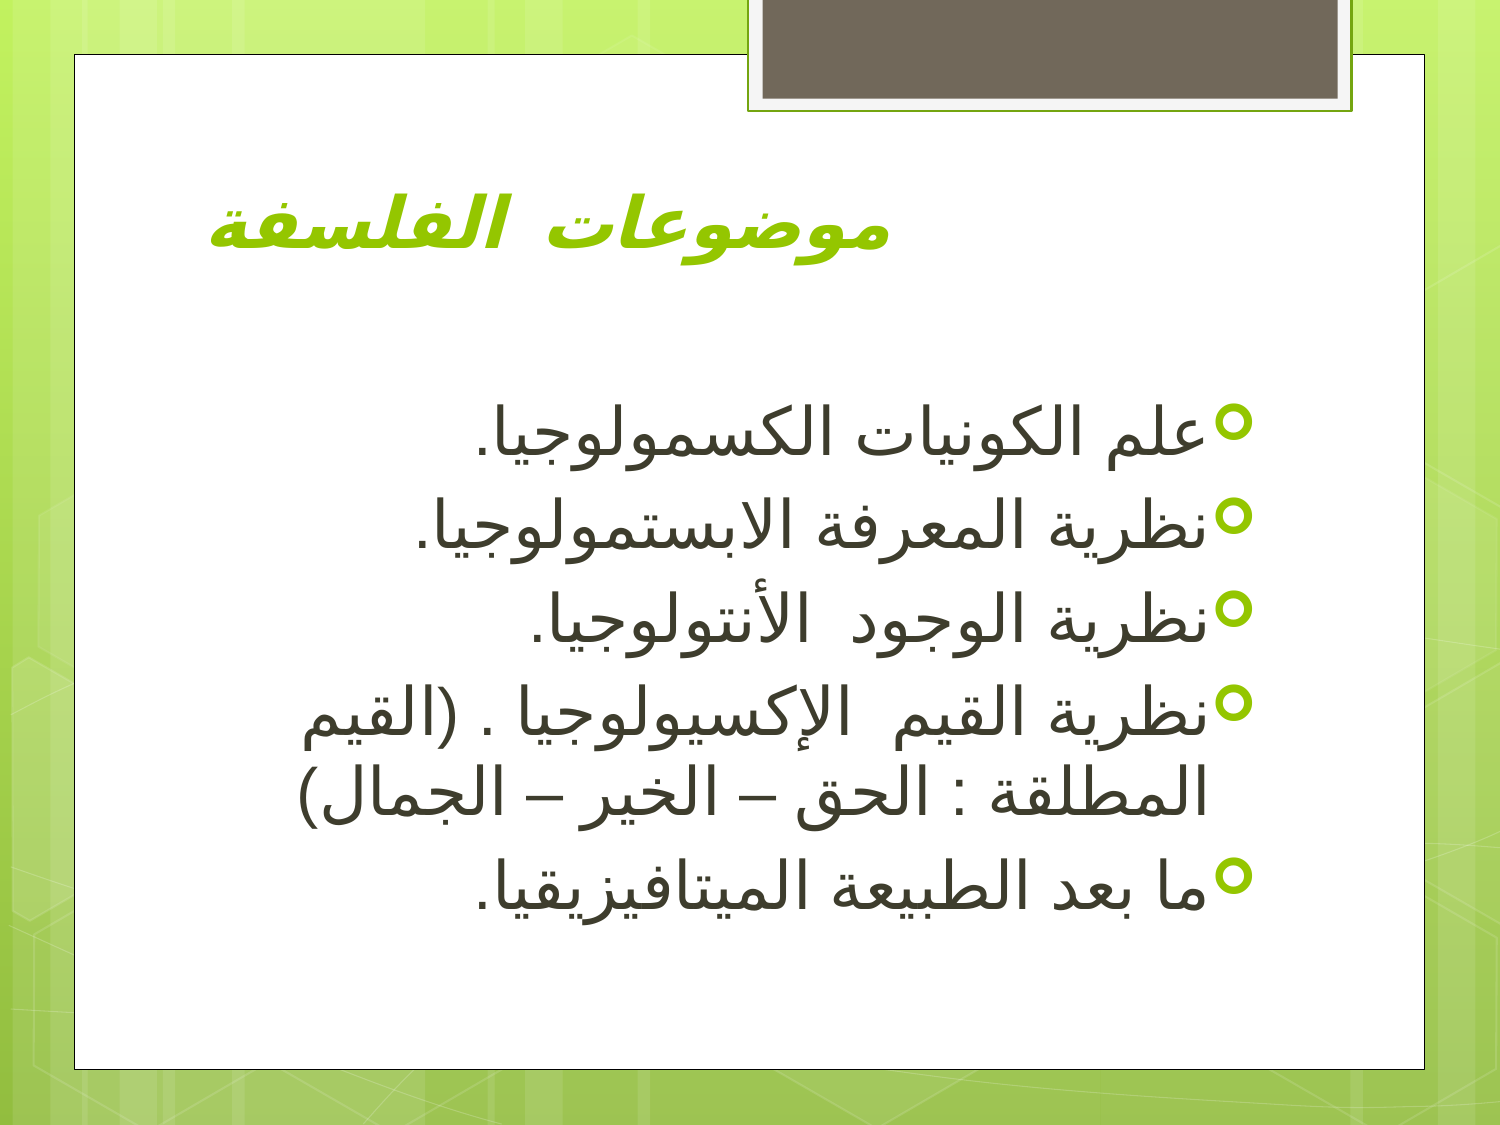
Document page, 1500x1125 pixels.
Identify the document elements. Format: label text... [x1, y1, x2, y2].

title موضوعات الفلسفة [171, 168, 1324, 357]
list علم الكونيات الكسمولوجيا. نظرية المعرفة الابستمولوجيا. نظرية الوجود الأنتولوجيا. نظرية القيم الإكسيولوجيا . (القيم المطلقة : الحق – الخير – الجمال) ما بعد الطبيعة الميتافيزيقيا. [171, 381, 1283, 957]
